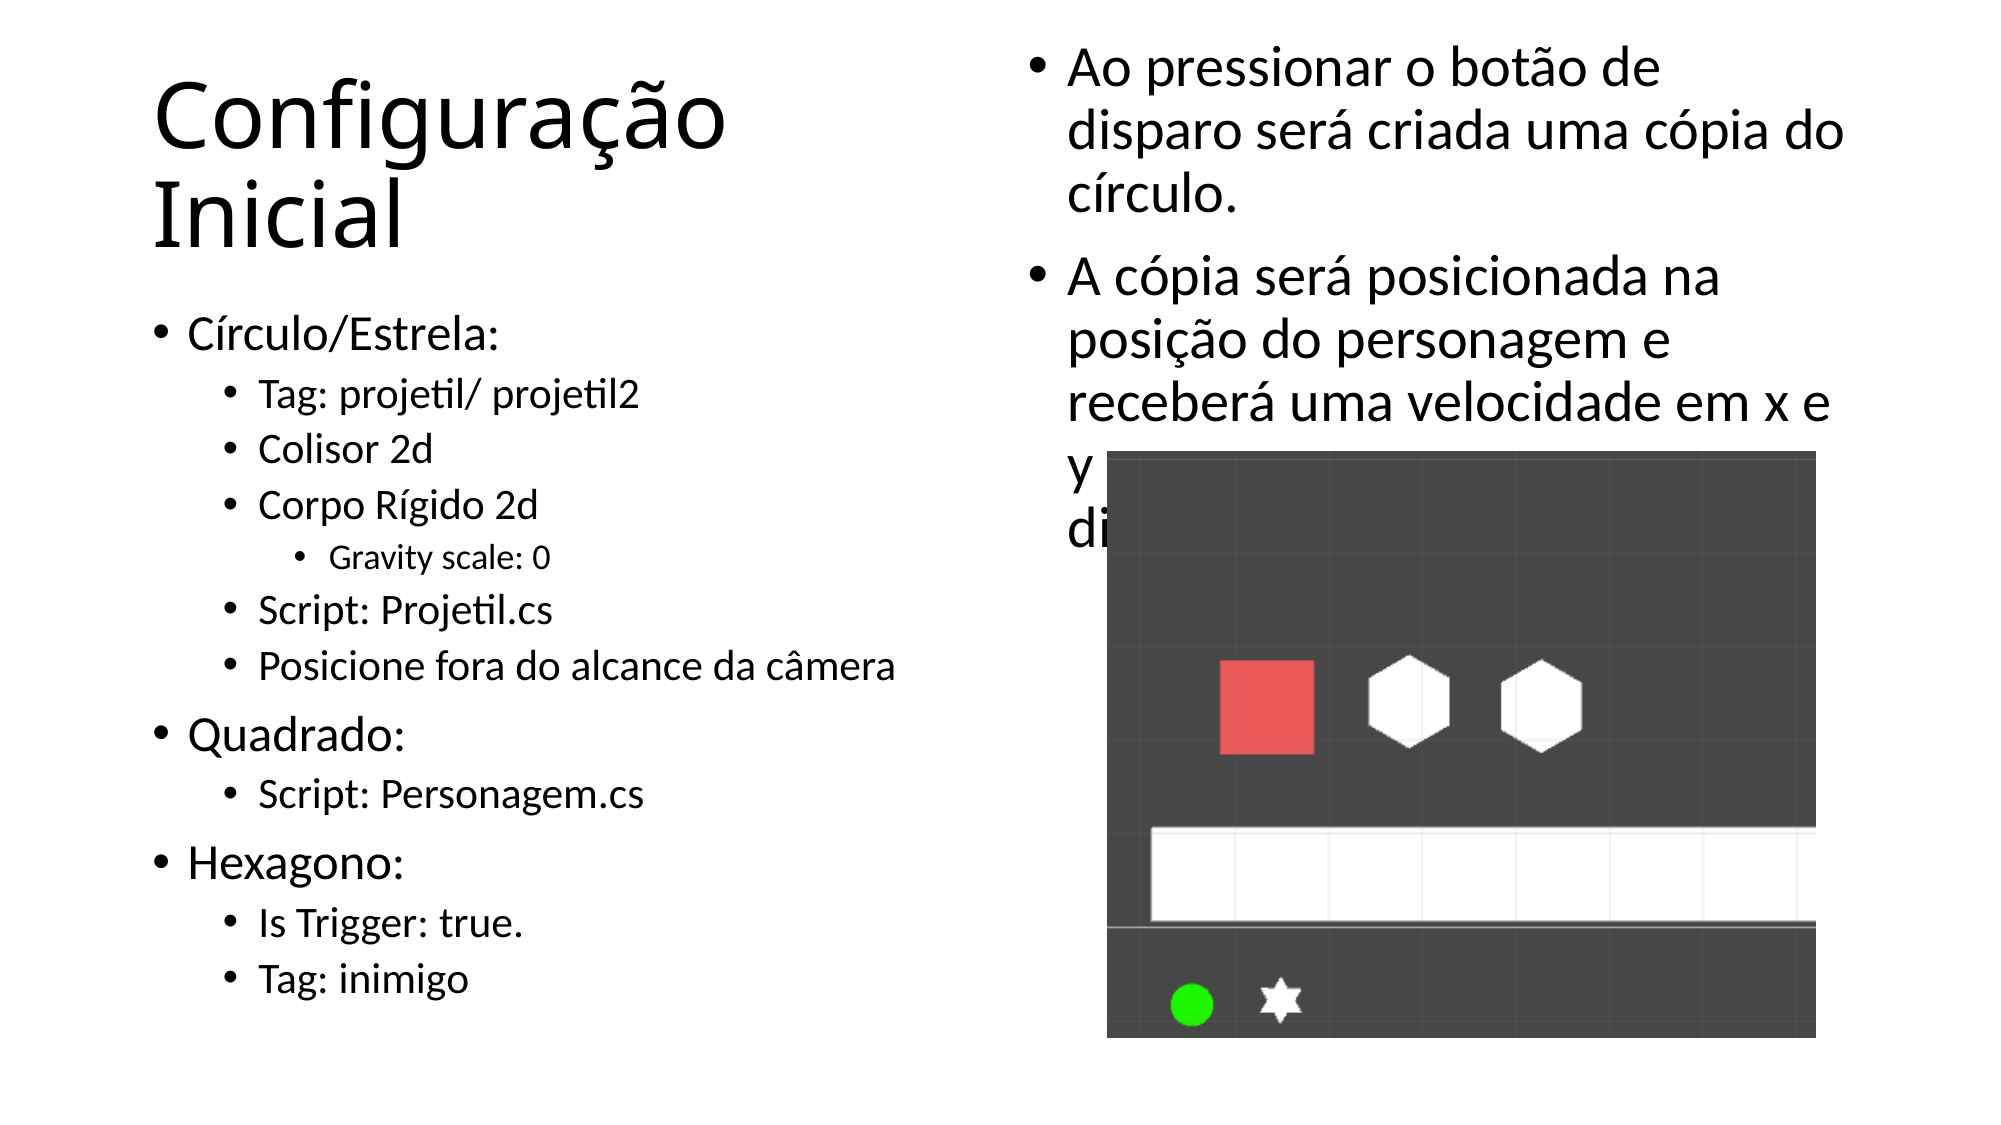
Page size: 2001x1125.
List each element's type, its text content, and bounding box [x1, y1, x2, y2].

picture [1107, 451, 1816, 1038]
title Configuração Inicial [137, 59, 925, 278]
list Círculo/Estrela: Tag: projetil/ projetil2 Colisor 2d Corpo Rígido 2d Gravity scale: 0 Script: Projetil.cs Posicione fora do alcance da câmera Quadrado: Script: Personagem.cs Hexagono: Is Trigger: true. Tag: inimigo [137, 299, 988, 1014]
list Ao pressionar o botão de disparo será criada uma cópia do círculo. A cópia será posicionada na posição do personagem e receberá uma velocidade em x e y para se mover como um disparo. [1012, 28, 1863, 1099]
